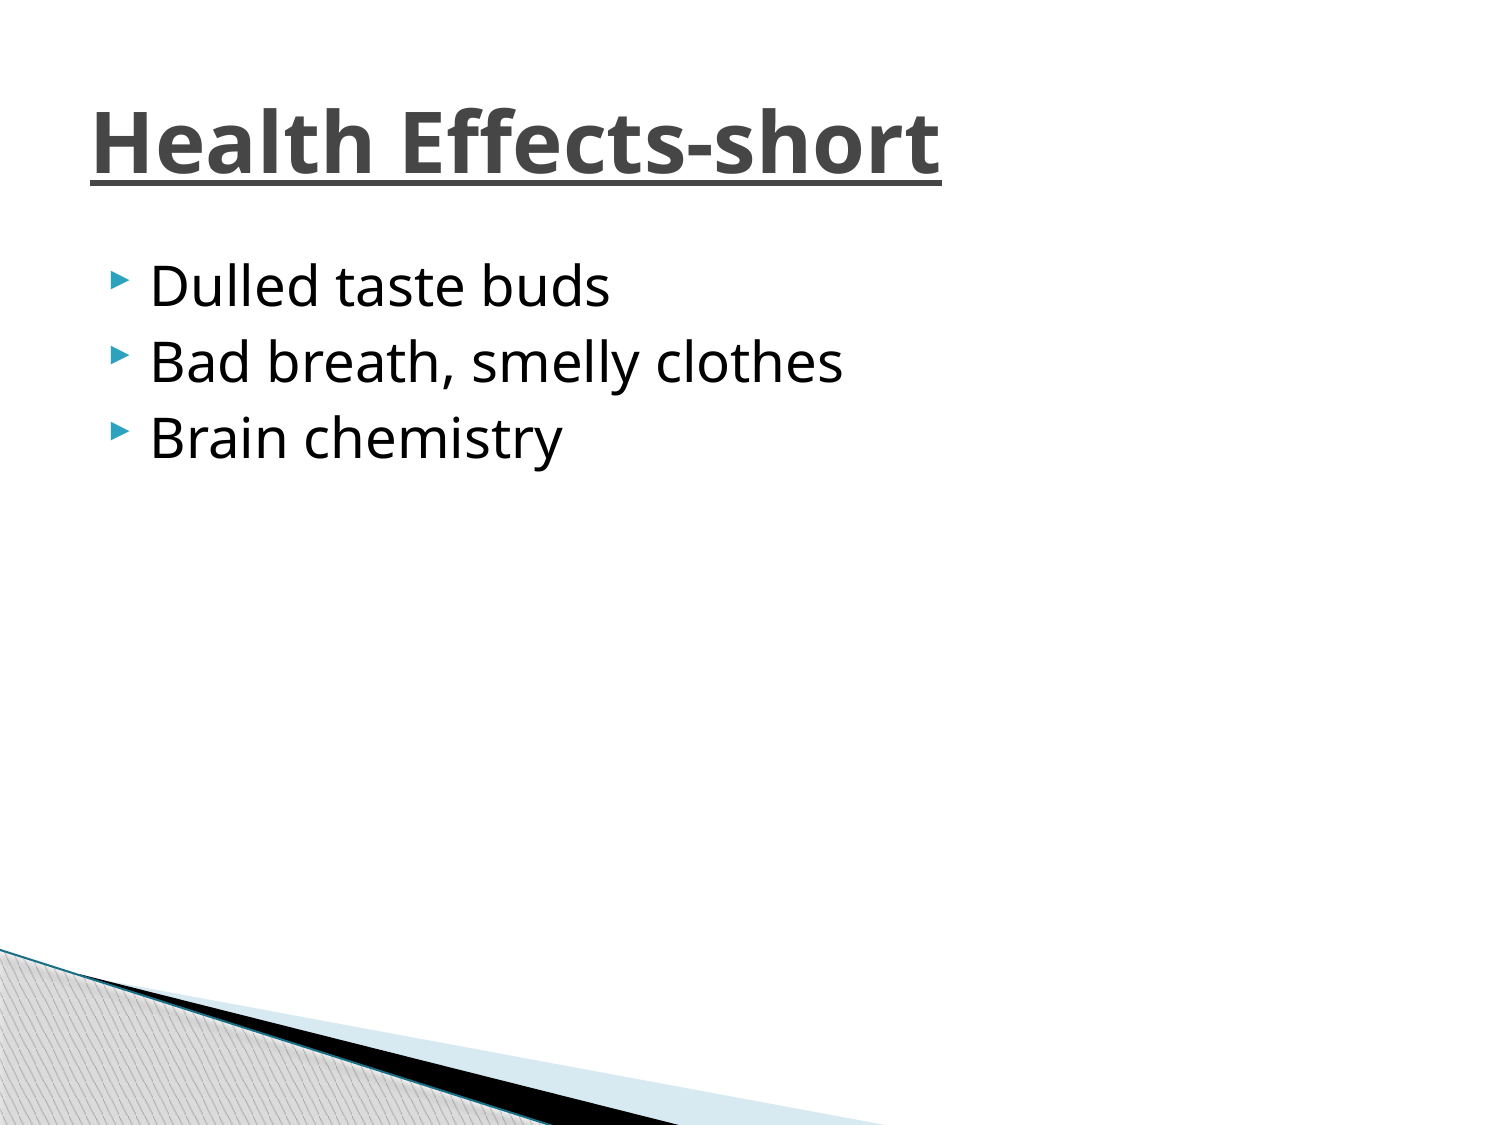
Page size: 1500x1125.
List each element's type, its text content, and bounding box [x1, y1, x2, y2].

title Health Effects-short [75, 45, 1425, 233]
list Dulled taste buds Bad breath, smelly clothes Brain chemistry [75, 243, 1425, 986]
